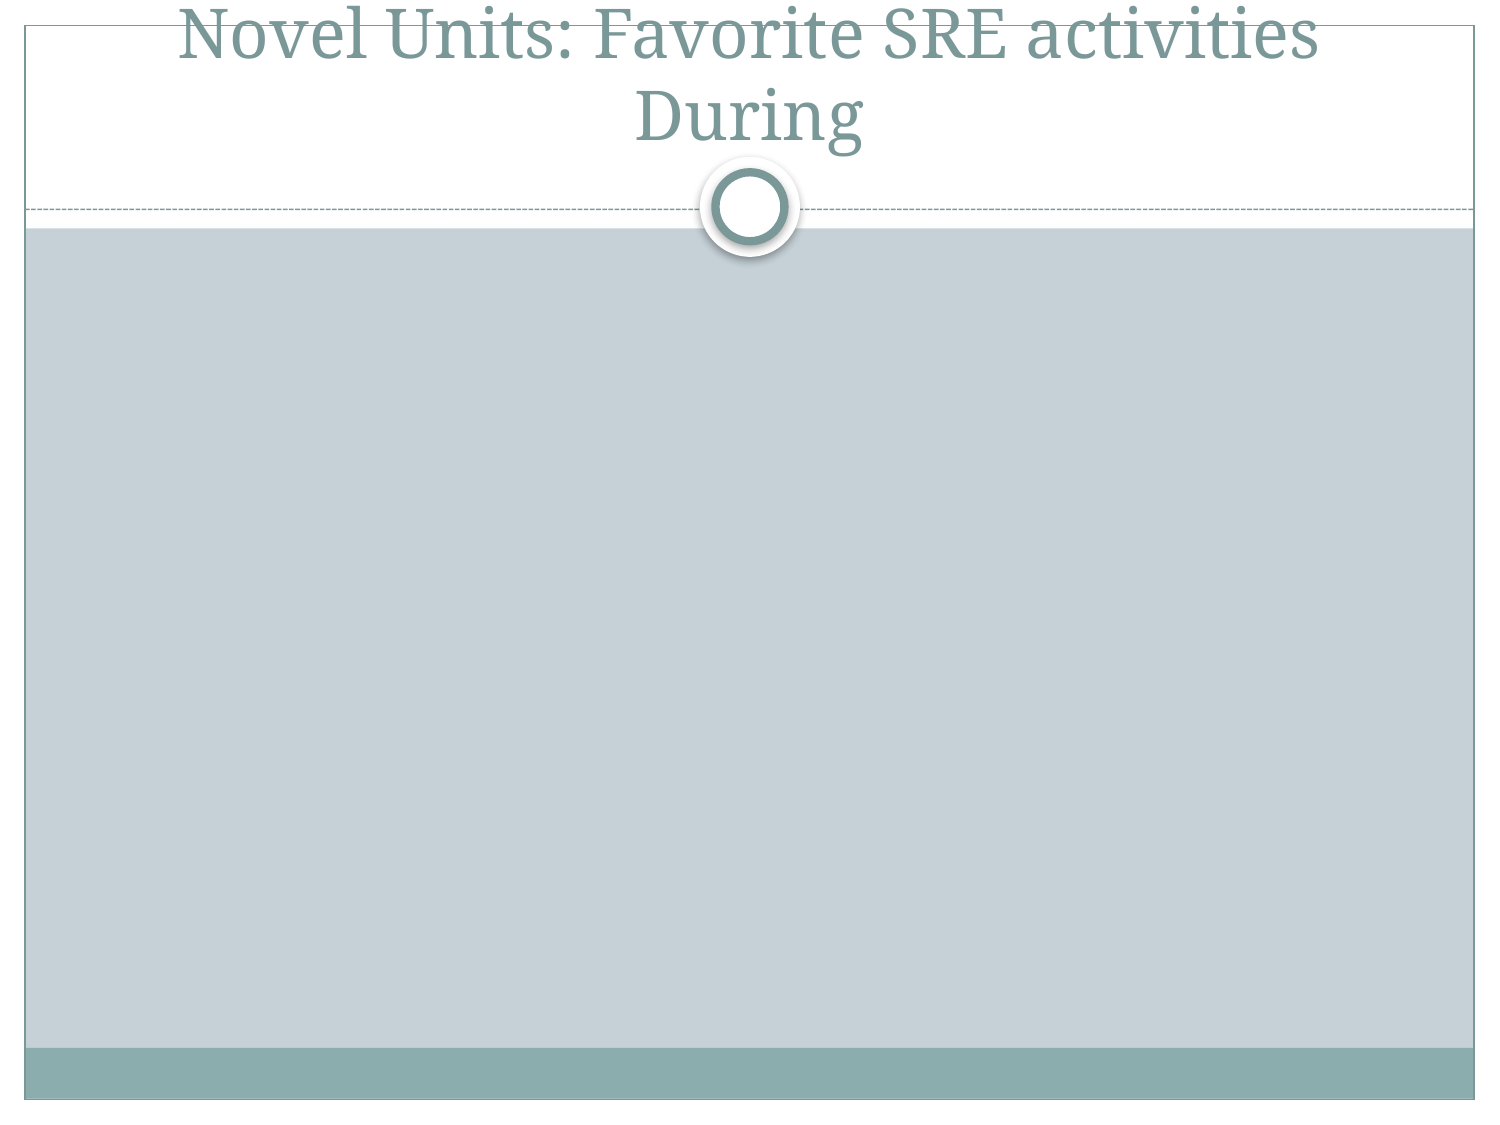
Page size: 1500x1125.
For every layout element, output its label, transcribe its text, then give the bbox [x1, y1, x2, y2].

title Novel Units: Favorite SRE activities During [49, 37, 1450, 162]
